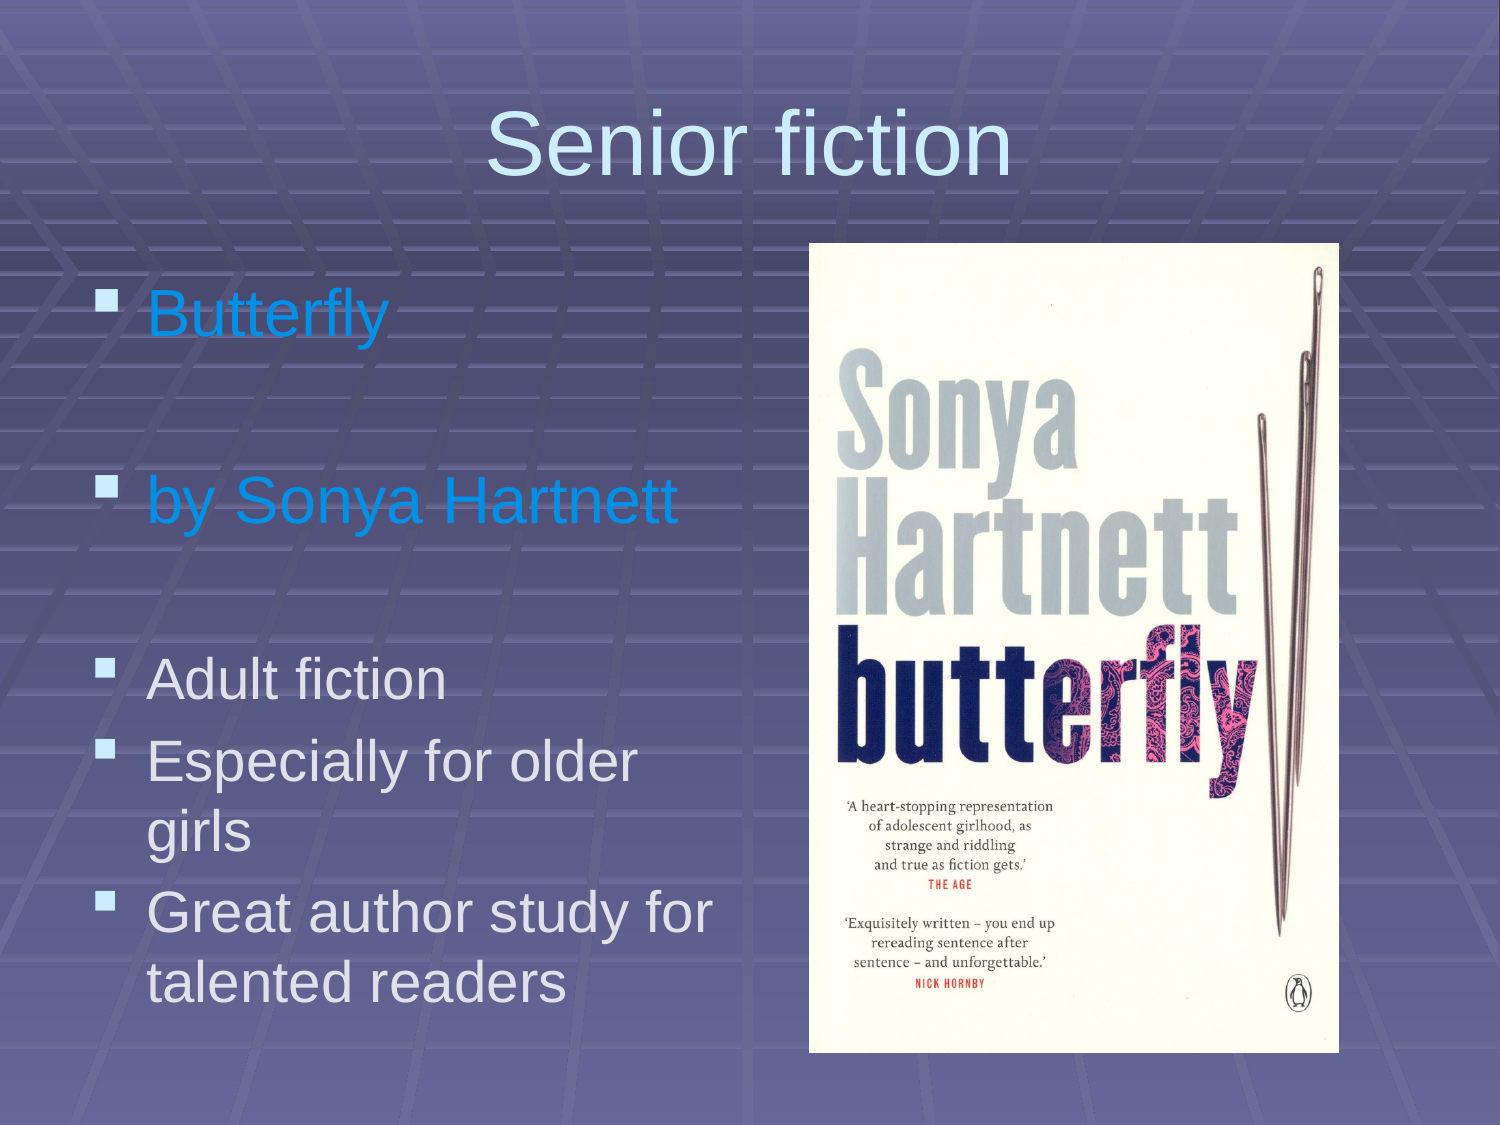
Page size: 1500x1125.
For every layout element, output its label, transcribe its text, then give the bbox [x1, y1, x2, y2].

list Butterfly by Sonya Hartnett Adult fiction Especially for older girls Great author study for talented readers [74, 261, 738, 1001]
title Senior fiction [74, 44, 1425, 233]
picture [808, 243, 1339, 1053]
